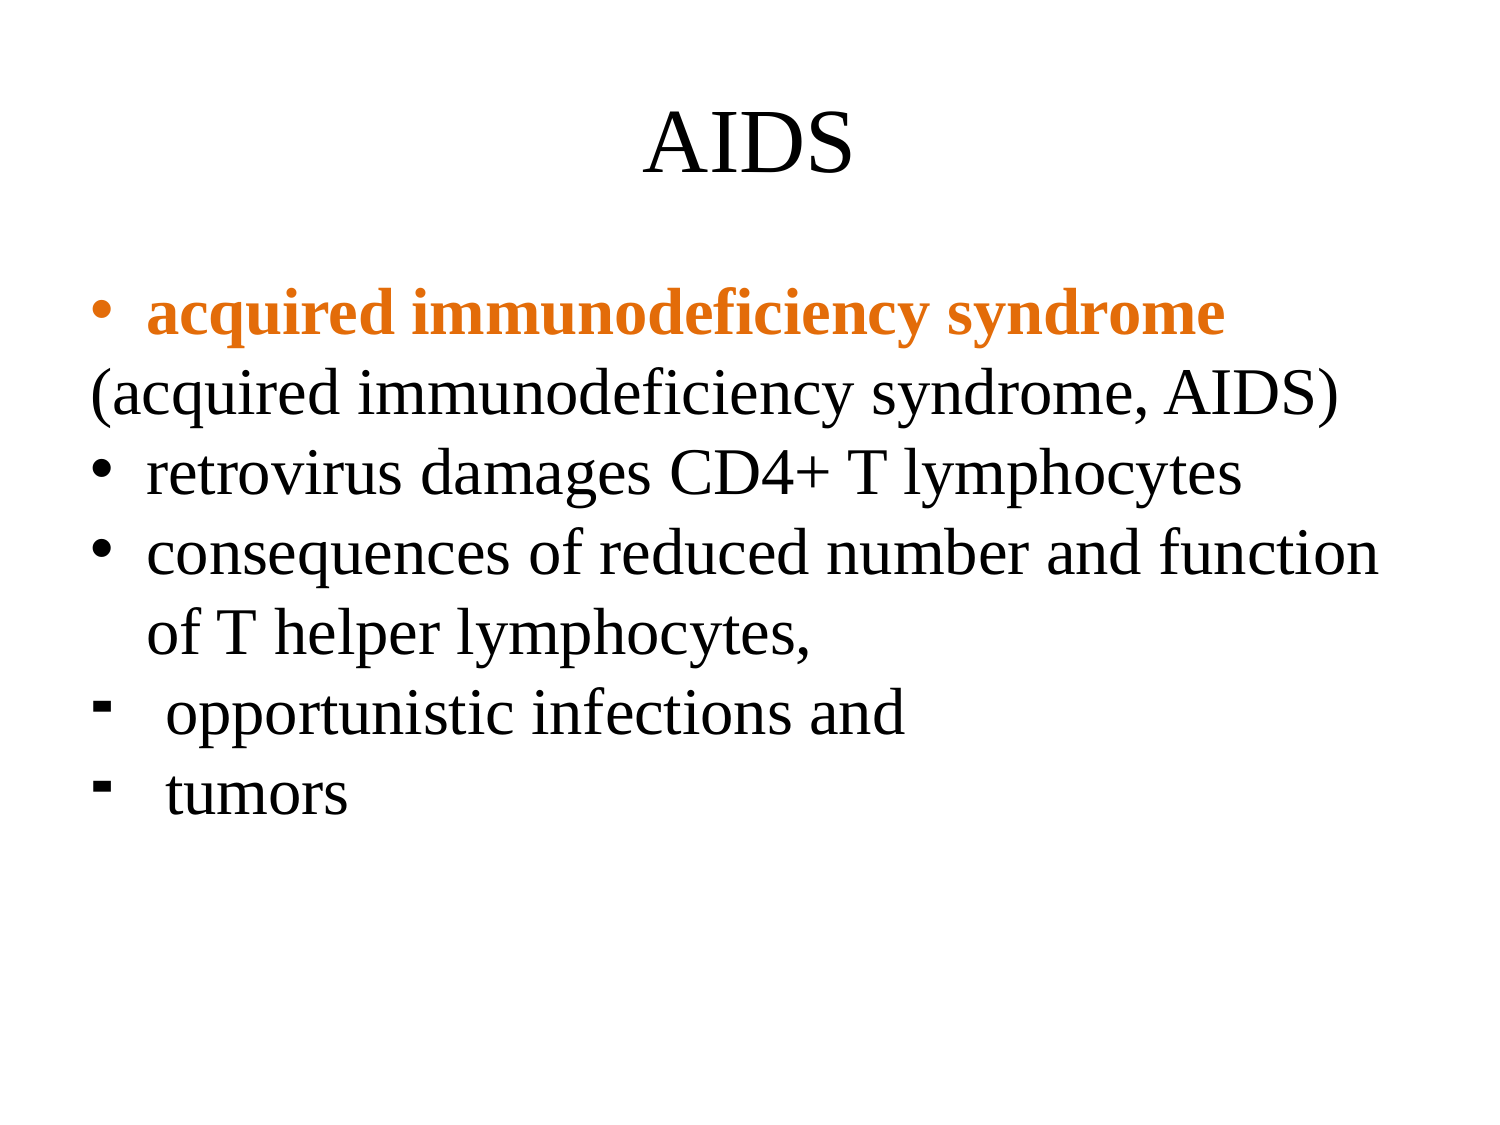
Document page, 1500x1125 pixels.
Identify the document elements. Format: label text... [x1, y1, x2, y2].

title AIDS [102, 36, 1398, 267]
text_box acquired immunodeficiency syndrome (acquired immunodeficiency syndrome, AIDS) retrovirus damages CD4+ T lymphocytes consequences of reduced number and function of T helper lymphocytes, opportunistic infections and tumors [87, 267, 1404, 828]
